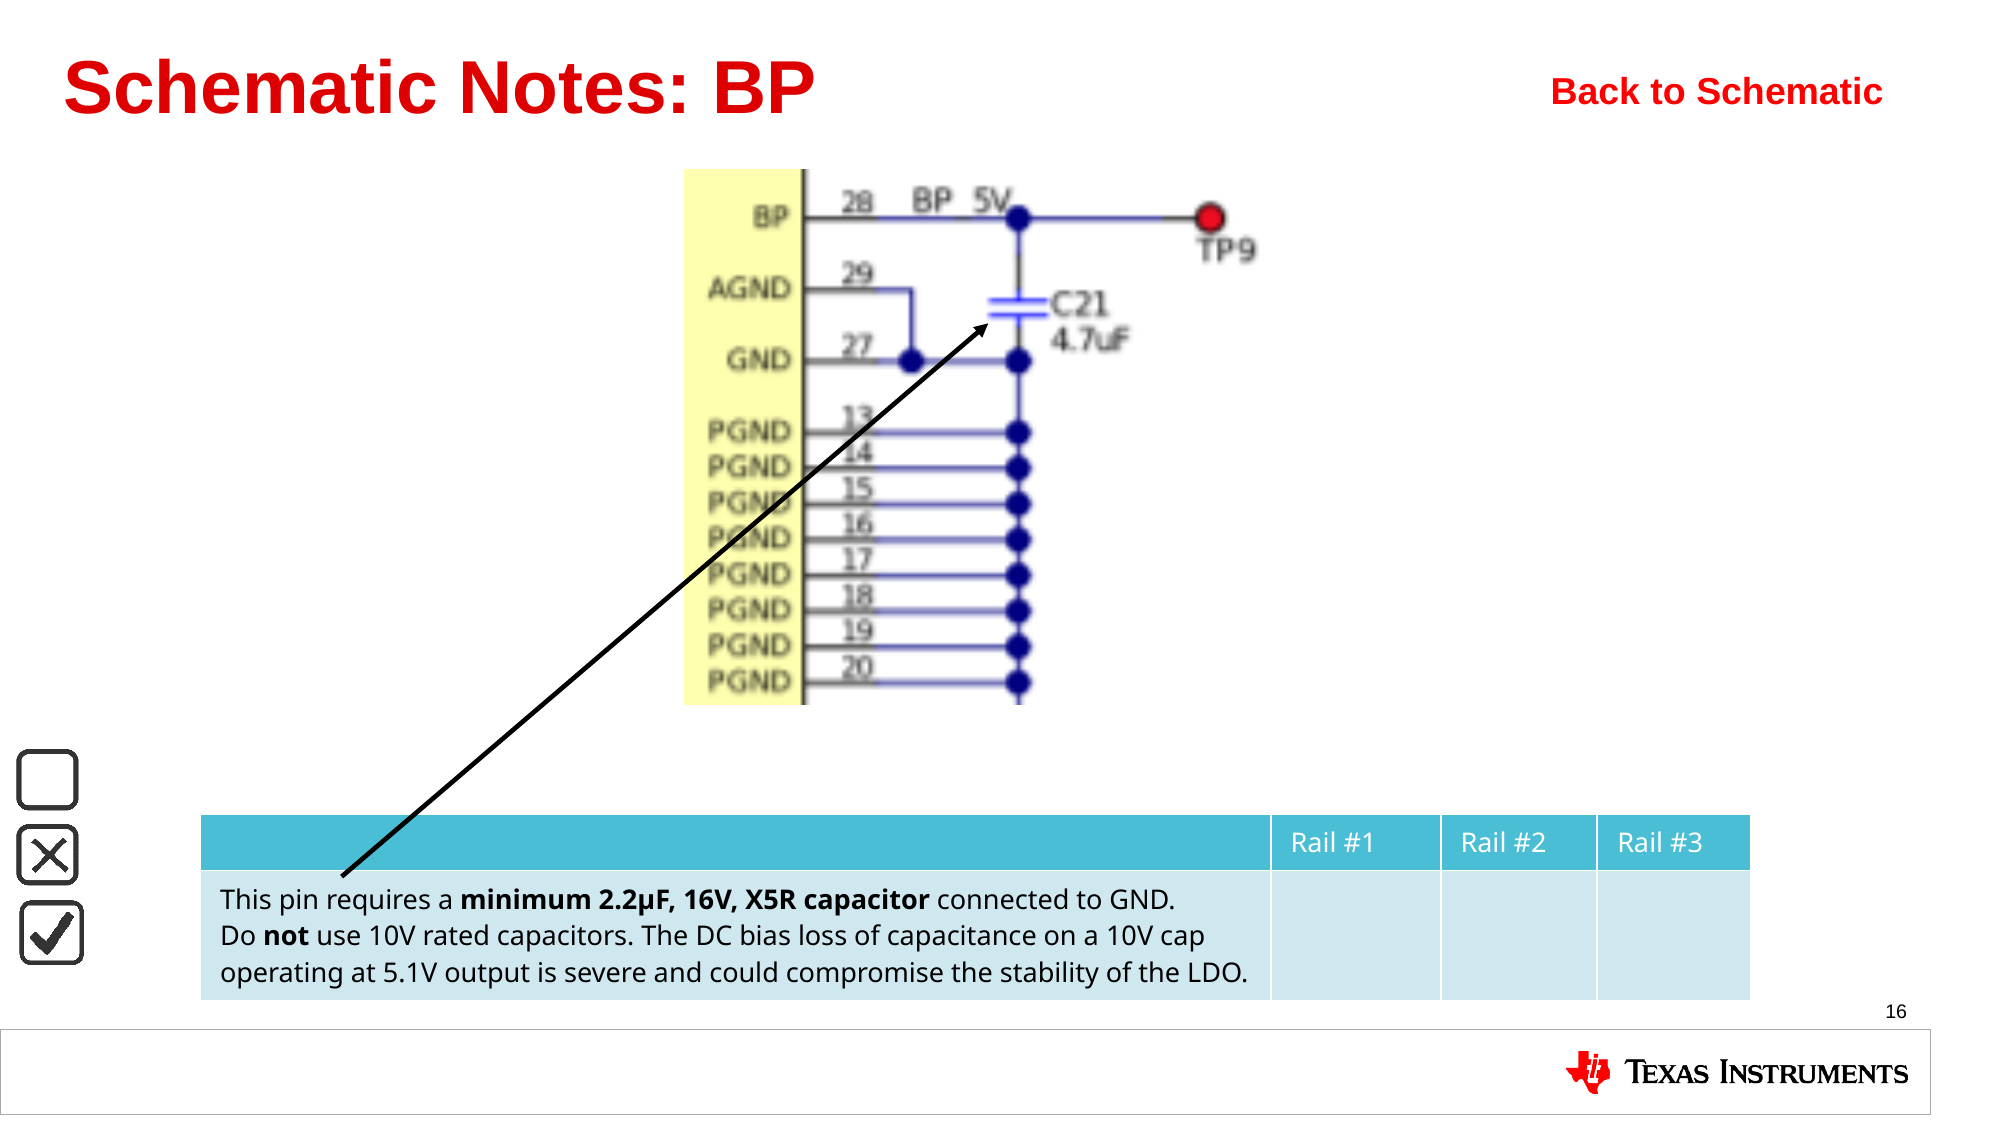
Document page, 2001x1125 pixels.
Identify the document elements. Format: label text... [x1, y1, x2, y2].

table_header [993, 815, 1270, 870]
picture [15, 746, 82, 812]
table_cell [1442, 871, 1596, 1000]
table_header [201, 815, 336, 870]
picture [11, 895, 95, 973]
title Schematic Notes: BP [50, 23, 1901, 157]
picture [15, 822, 82, 888]
table_cell [1598, 871, 1750, 1000]
picture [684, 169, 1268, 705]
slide_number 16 [1452, 992, 1920, 1027]
text_box Back to Schematic [1535, 59, 1899, 120]
table_header Rail #2 [1442, 815, 1596, 870]
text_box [341, 323, 989, 877]
table_header Rail #1 [1272, 815, 1440, 870]
table_cell This pin requires a minimum 2.2µF, 16V, X5R capacitor connected to GND. Do not use 10V rated capacitors. The DC bias loss of capacitance on a 10V cap operating at 5.1V output is severe and could compromise the stability of the LDO. [201, 871, 1270, 1000]
picture [1566, 1051, 1908, 1094]
table_cell [1272, 871, 1440, 1000]
table_header Rail #3 [1598, 815, 1750, 870]
